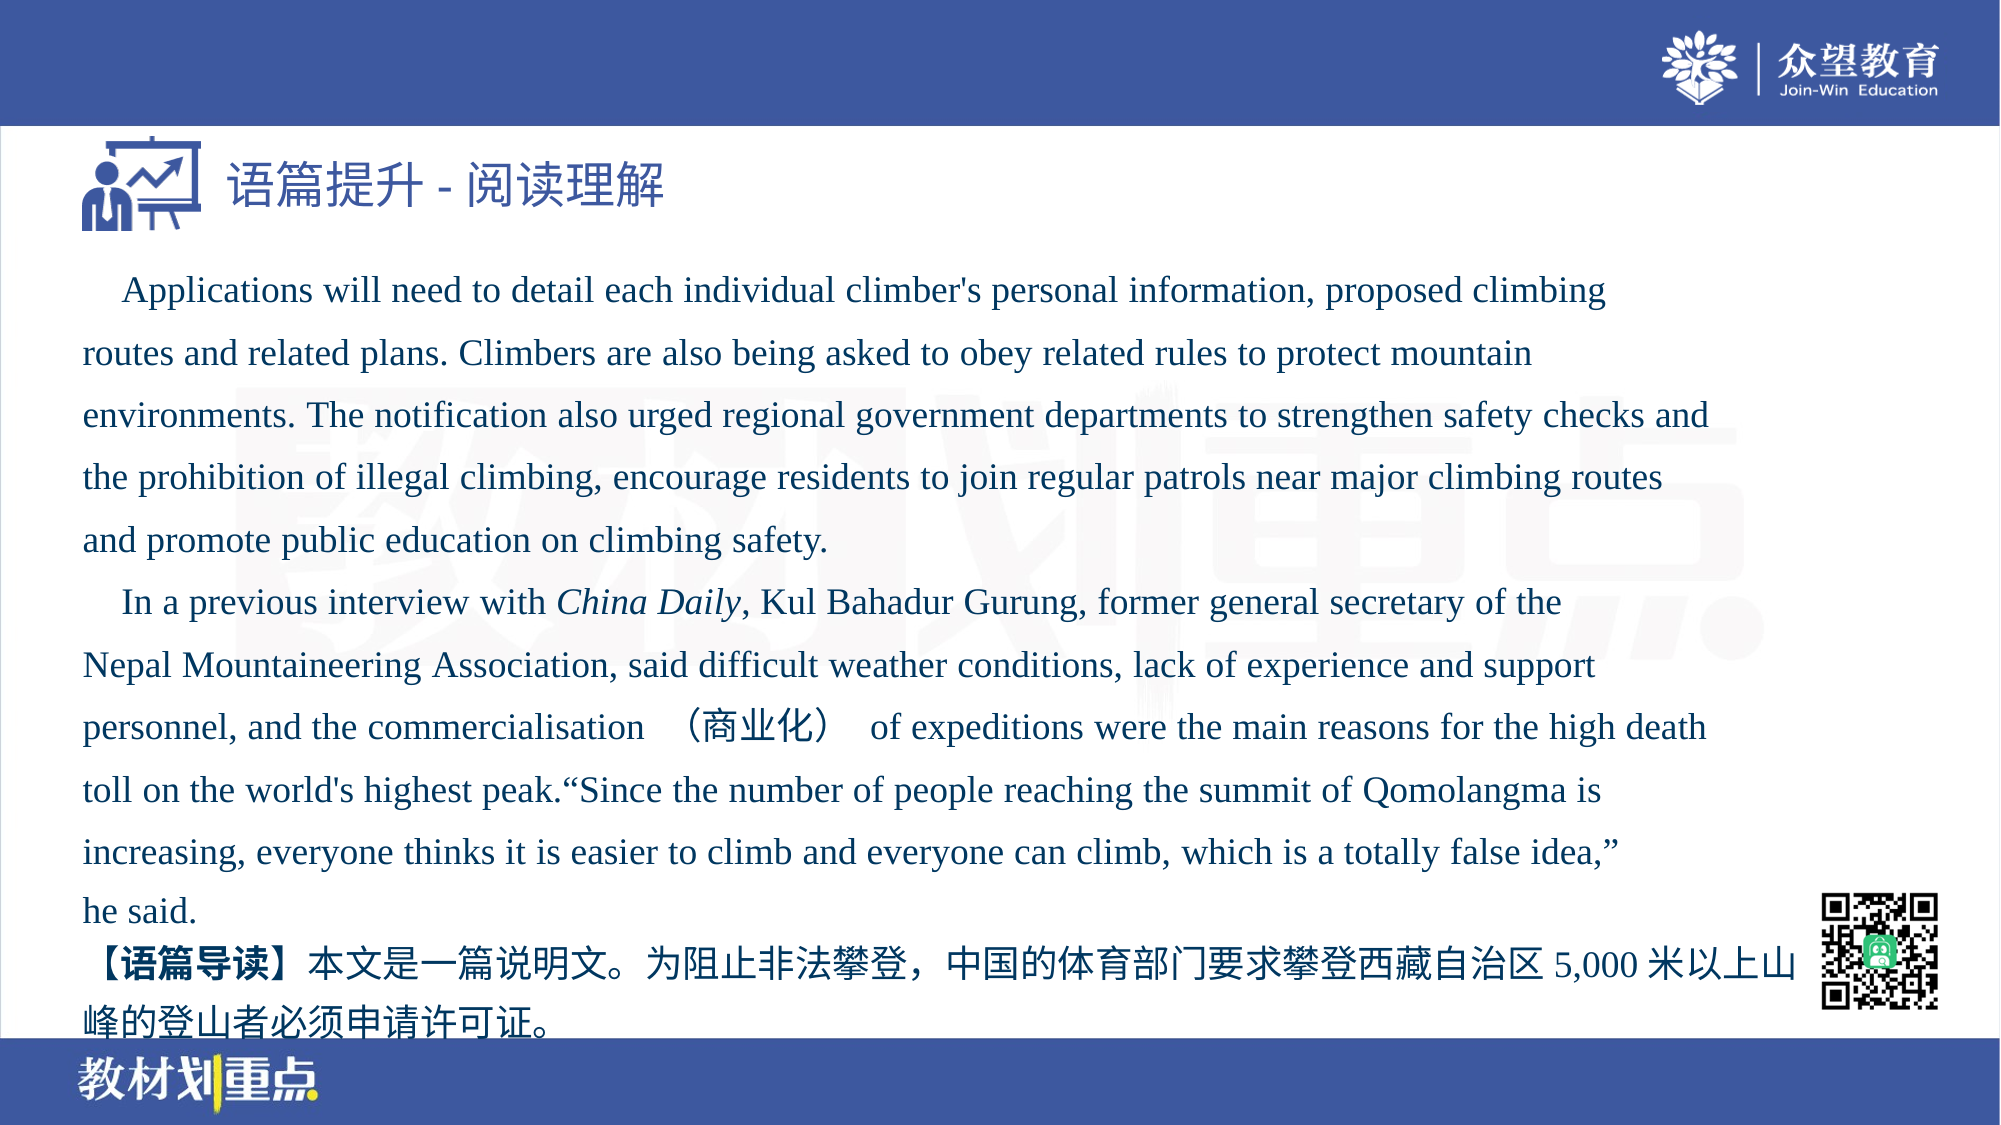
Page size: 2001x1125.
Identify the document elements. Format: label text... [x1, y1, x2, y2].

picture [0, 0, 2000, 1125]
text_box Applications will need to detail each individual climber's personal information, proposed climbing routes and related plans. Climbers are also being asked to obey related rules to protect mountain environments. The notification also urged regional government departments to strengthen safety checks and the prohibition of illegal climbing, encourage residents to join regular patrols near major climbing routes and promote public education on climbing safety. In a previous interview with China Daily, Kul Bahadur Gurung, former general secretary of the Nepal Mountaineering Association, said difficult weather conditions, lack of experience and support personnel, and the commercialisation （商业化） of expeditions were the main reasons for the high death toll on the world's highest peak.“Since the number of people reaching the summit of Qomolangma is increasing, everyone thinks it is easier to climb and everyone can climb, which is a totally false idea,” he said. [82, 247, 1817, 922]
text_box 【语篇导读】本文是一篇说明文。为阻止非法攀登，中国的体育部门要求攀登西藏自治区5,000米以上山 峰的登山者必须申请许可证。 [82, 922, 1817, 1039]
